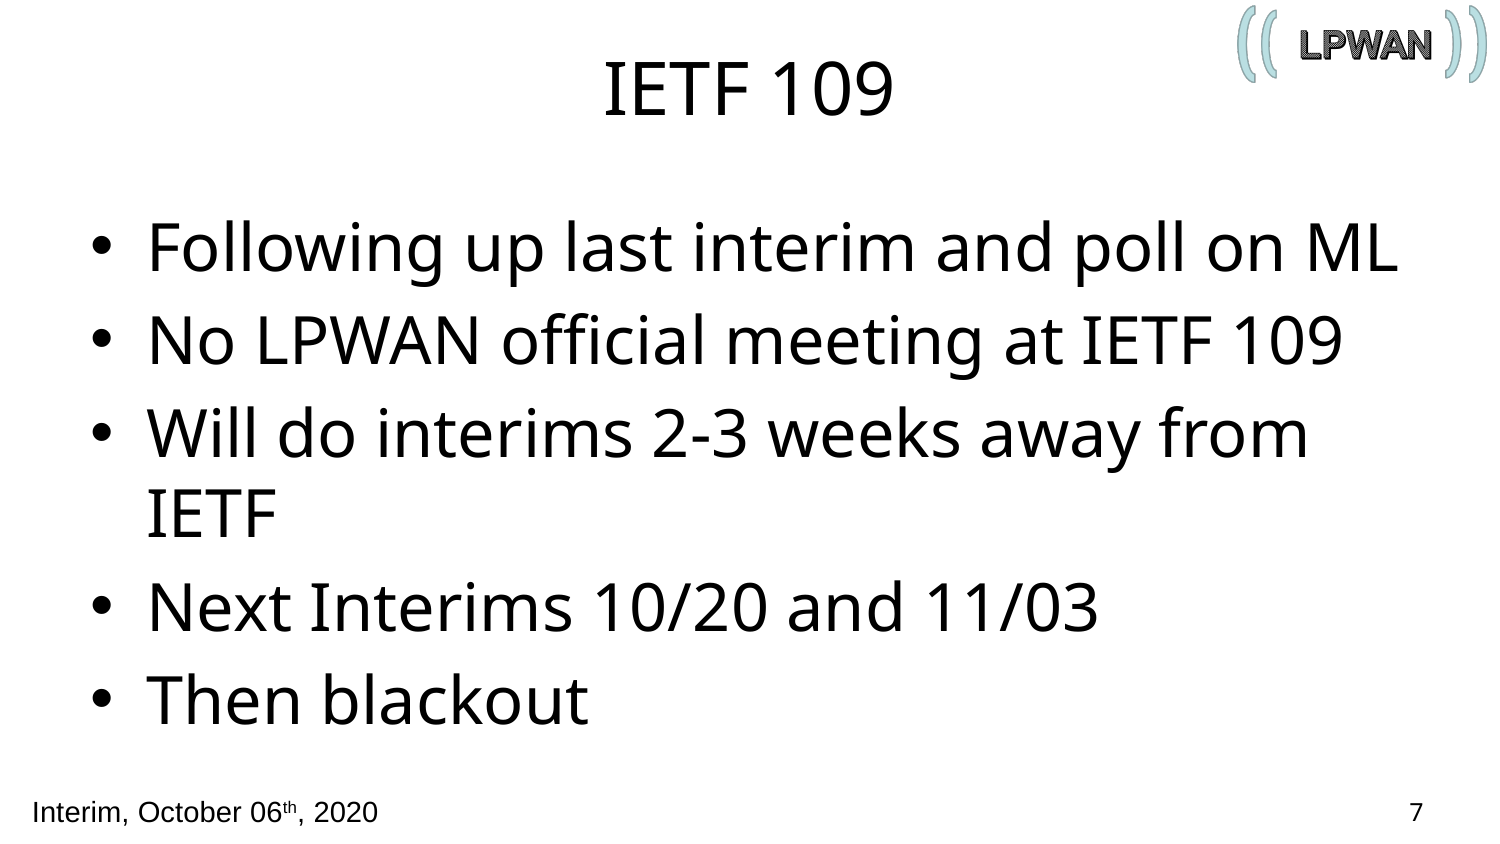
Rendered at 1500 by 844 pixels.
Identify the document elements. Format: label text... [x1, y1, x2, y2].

slide_number 7 [1358, 791, 1439, 837]
picture [1237, 5, 1487, 83]
title IETF 109 [75, 33, 1425, 139]
list Following up last interim and poll on ML No LPWAN official meeting at IETF 109 Will do interims 2-3 weeks away from IETF Next Interims 10/20 and 11/03 Then blackout [75, 196, 1425, 754]
